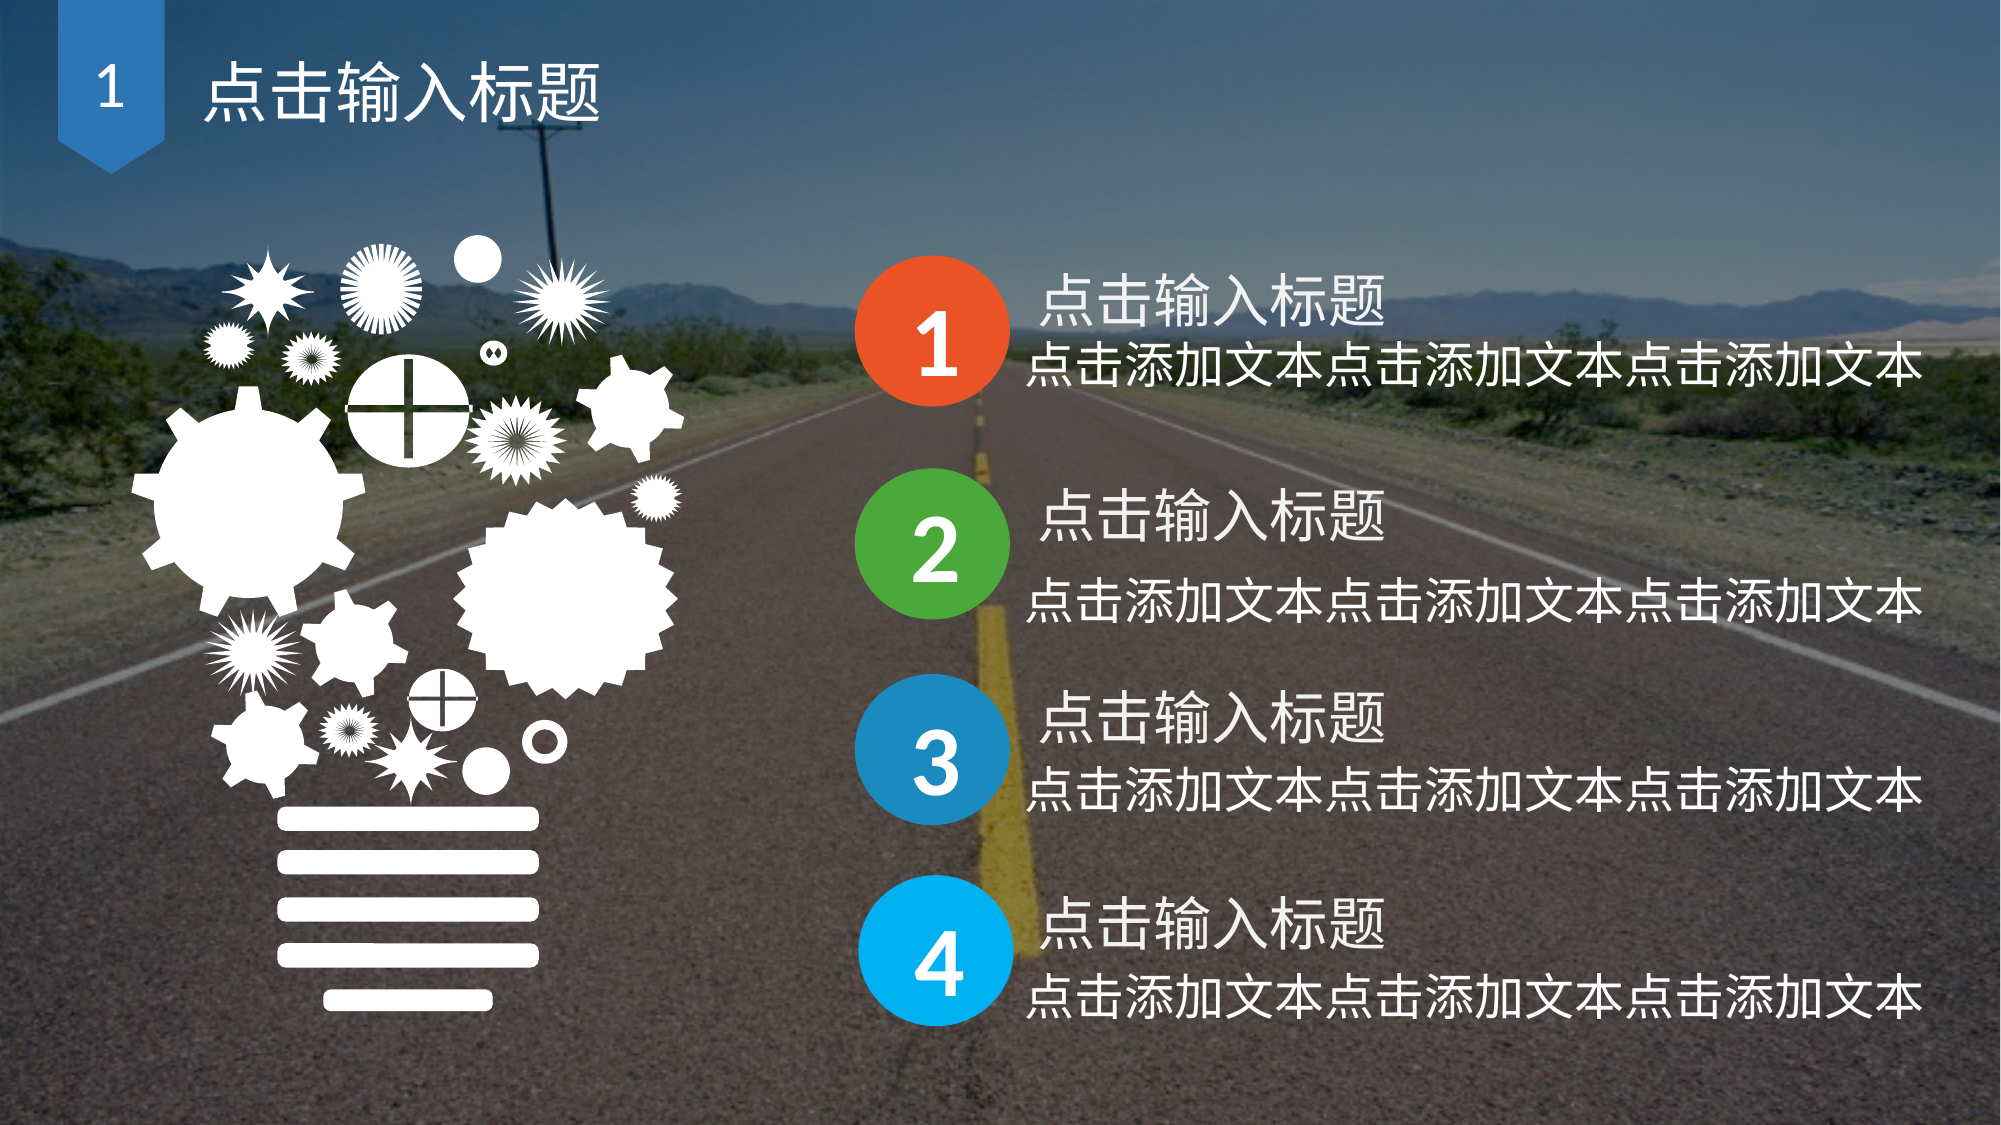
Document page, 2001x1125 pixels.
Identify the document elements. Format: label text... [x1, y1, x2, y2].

text_box 点击添加文本点击添加文本点击添加文本 [1014, 325, 2000, 401]
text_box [854, 255, 1014, 1027]
text_box 点击输入标题 [1022, 471, 1525, 557]
text_box 1 [77, 33, 184, 129]
picture [0, 0, 2001, 1125]
text_box 点击添加文本点击添加文本点击添加文本 [1014, 750, 2000, 826]
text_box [130, 235, 699, 1011]
text_box [57, 0, 166, 176]
text_box 点击添加文本点击添加文本点击添加文本 [1009, 957, 2000, 1033]
text_box 点击输入标题 [1022, 256, 1525, 325]
text_box 点击输入标题 [1022, 674, 1525, 750]
text_box 点击输入标题 [1022, 879, 1525, 957]
text_box 点击添加文本点击添加文本点击添加文本 [1014, 562, 2000, 638]
text_box 点击输入标题 [186, 43, 673, 138]
